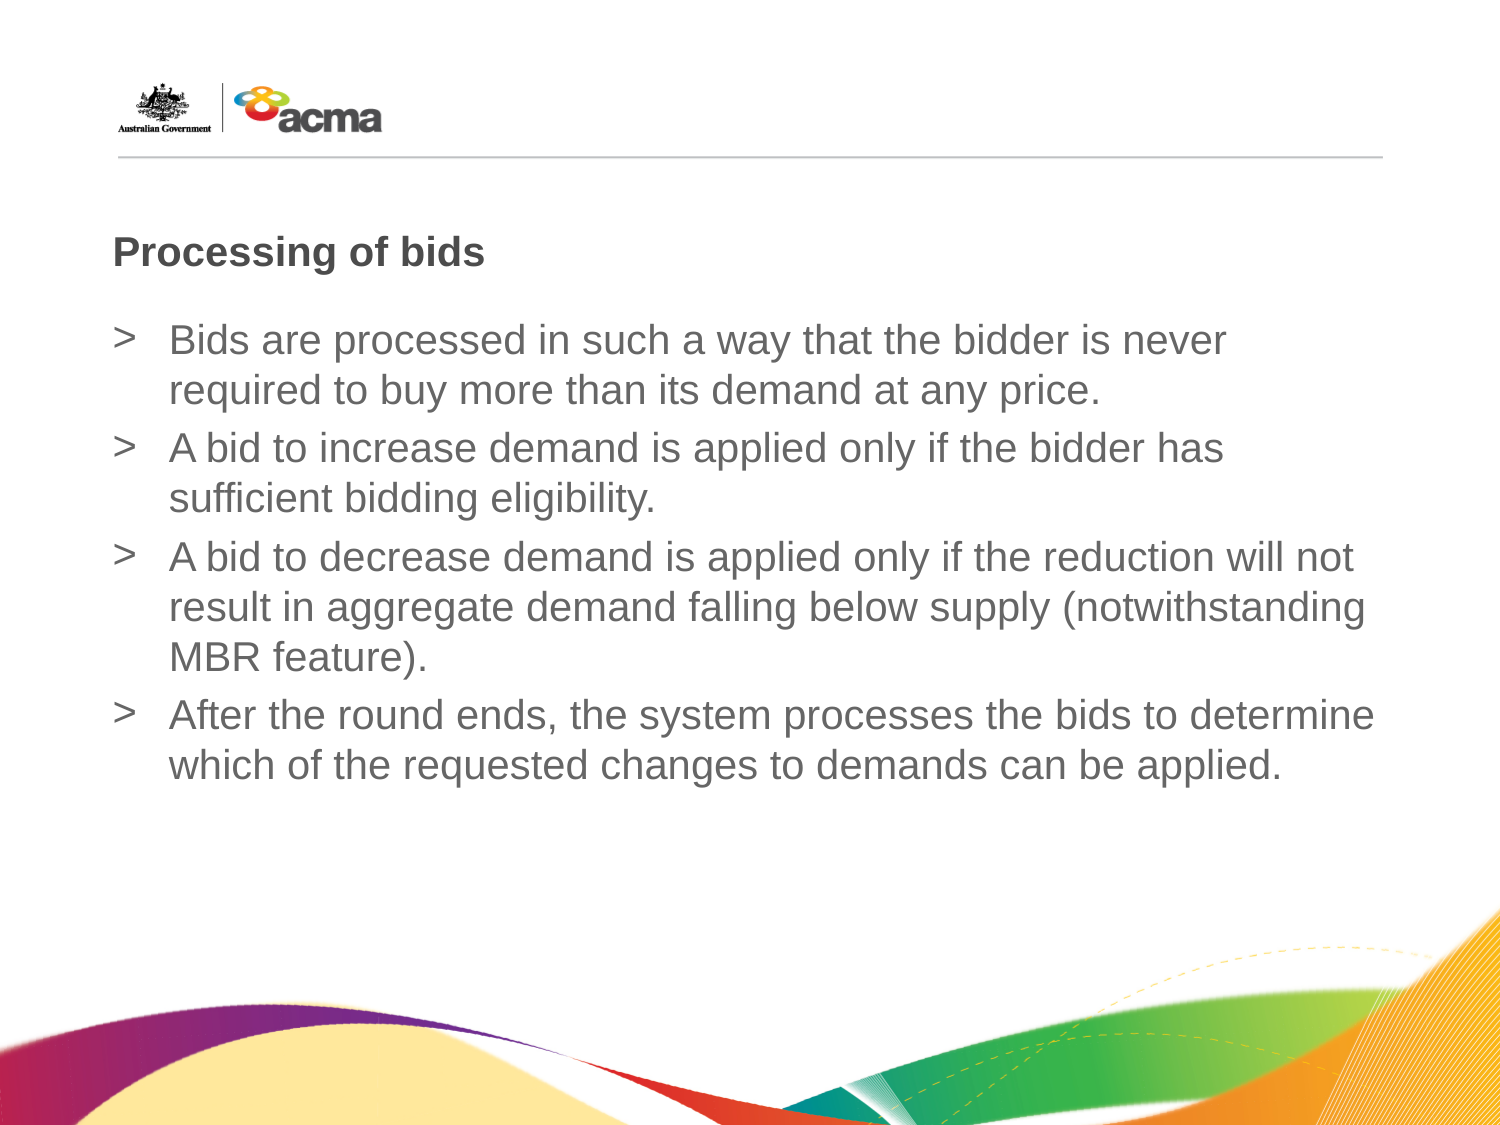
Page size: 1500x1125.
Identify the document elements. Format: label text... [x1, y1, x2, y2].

title Processing of bids [112, 224, 1388, 300]
list Bids are processed in such a way that the bidder is never required to buy more than its demand at any price. A bid to increase demand is applied only if the bidder has sufficient bidding eligibility. A bid to decrease demand is applied only if the reduction will not result in aggregate demand falling below supply (notwithstanding MBR feature). After the round ends, the system processes the bids to determine which of the requested changes to demands can be applied. [112, 312, 1388, 913]
picture [0, 0, 1500, 1125]
